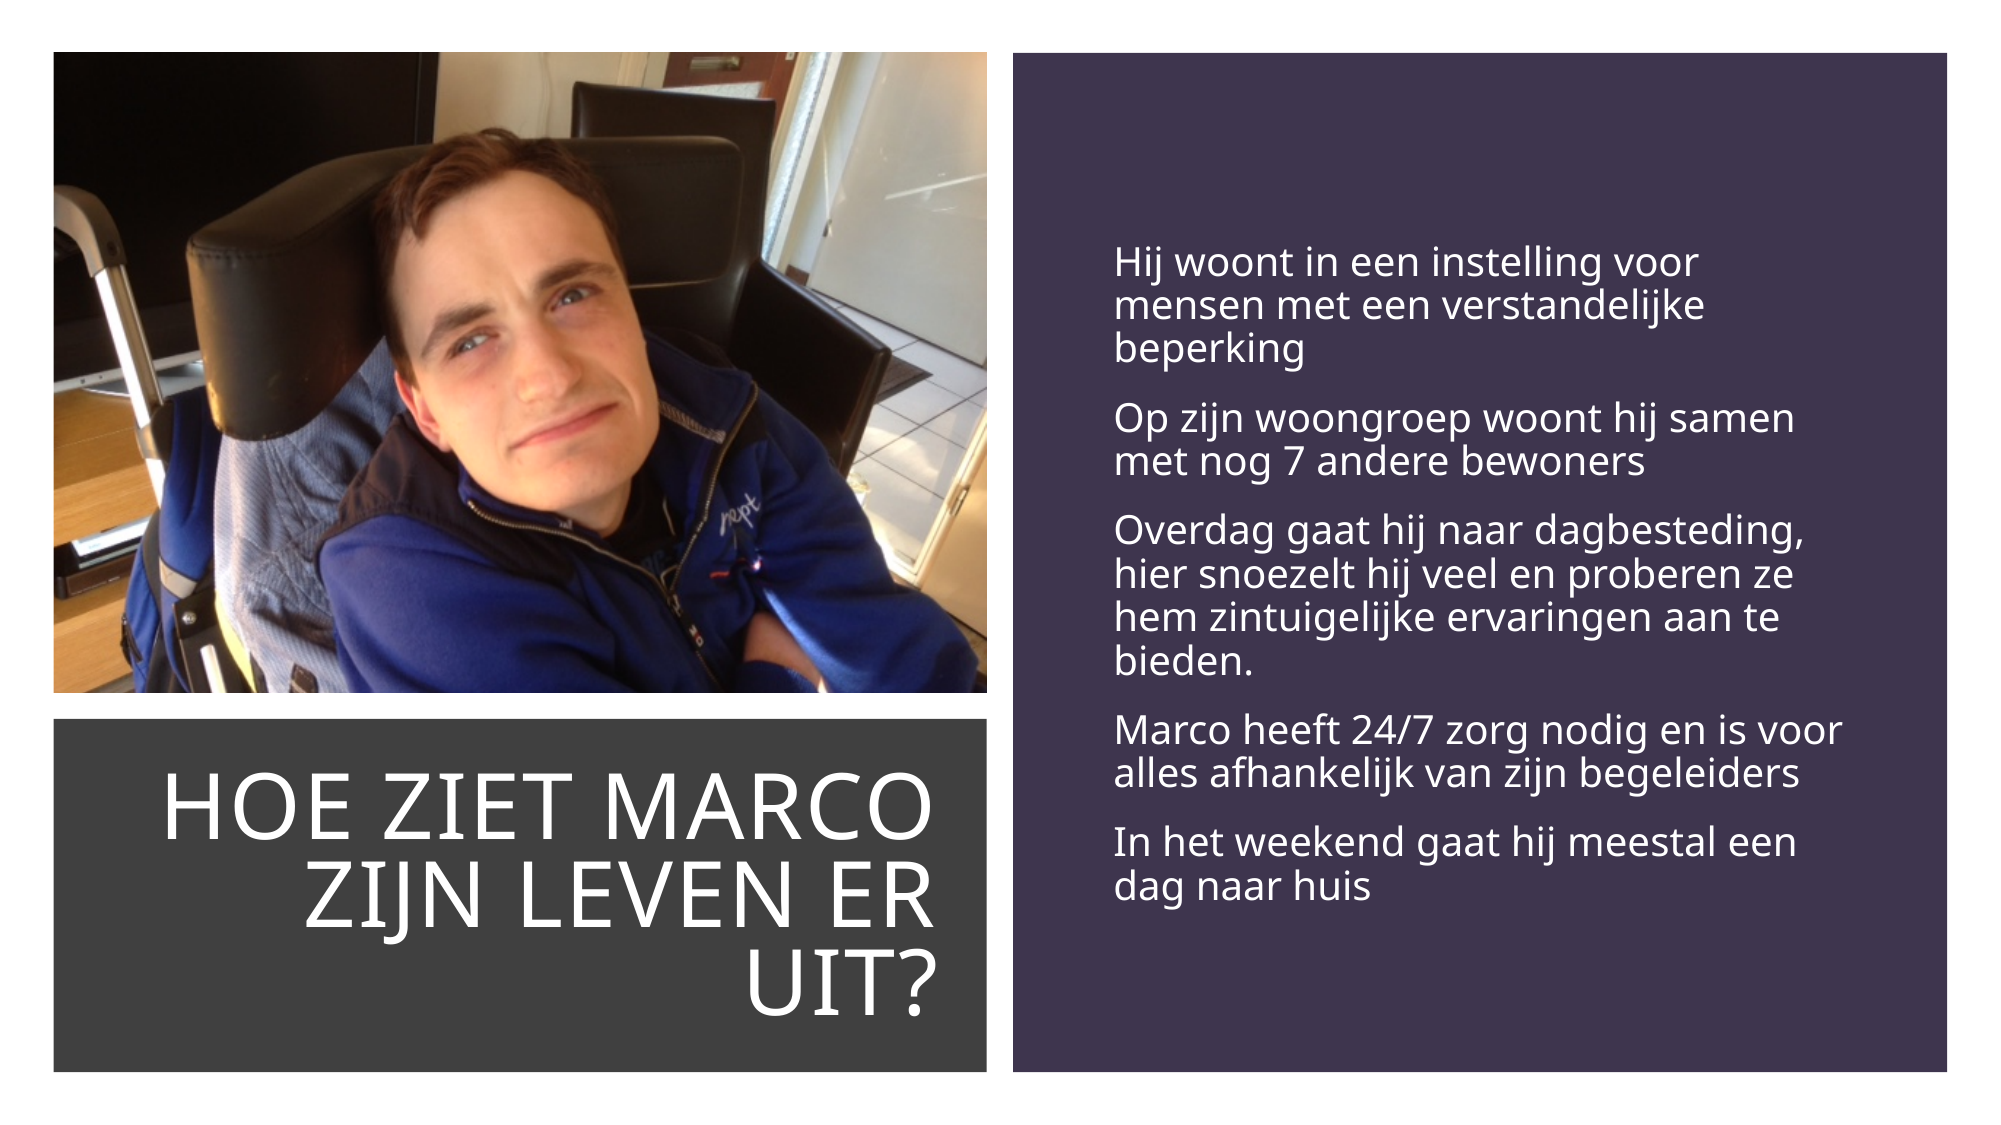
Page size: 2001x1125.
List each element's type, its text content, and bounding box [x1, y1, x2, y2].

picture [53, 52, 987, 693]
title Hoe ziet Marco zijn leven er uit? [94, 756, 954, 1046]
text_box [52, 718, 988, 1073]
list Hij woont in een instelling voor mensen met een verstandelijke beperking Op zijn woongroep woont hij samen met nog 7 andere bewoners Overdag gaat hij naar dagbesteding, hier snoezelt hij veel en proberen ze hem zintuigelijke ervaringen aan te bieden. Marco heeft 24/7 zorg nodig en is voor alles afhankelijk van zijn begeleiders In het weekend gaat hij meestal een dag naar huis [1092, 159, 1868, 956]
text_box [1012, 51, 1948, 1074]
